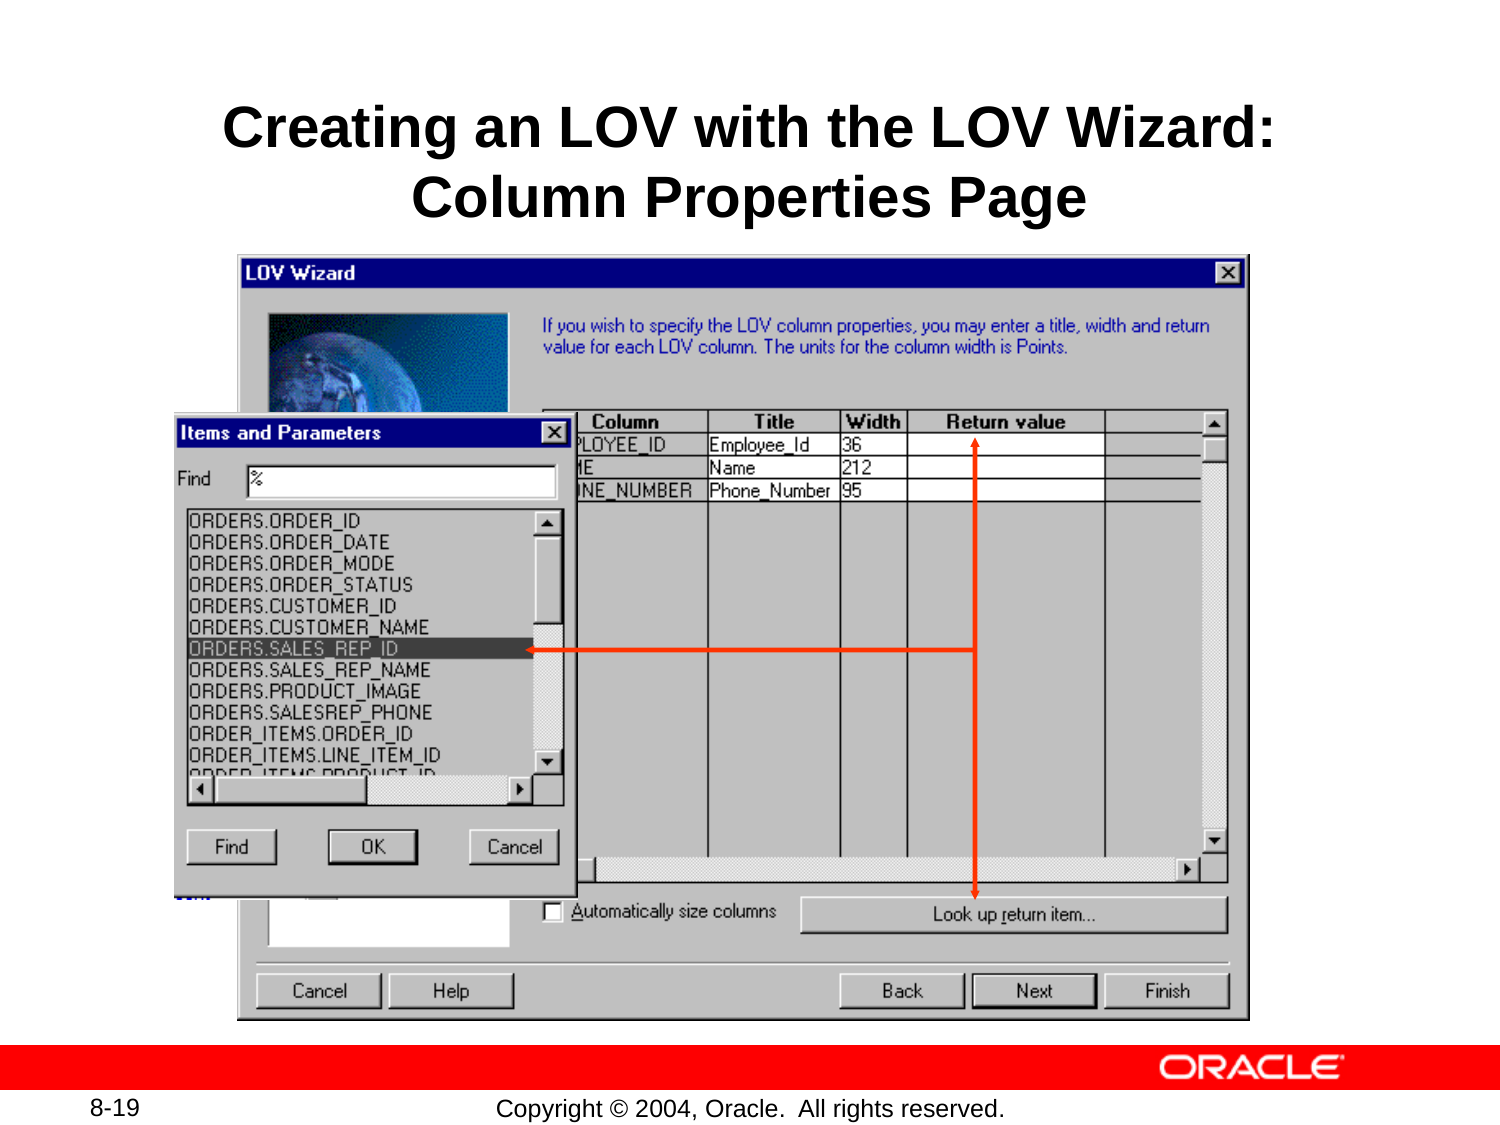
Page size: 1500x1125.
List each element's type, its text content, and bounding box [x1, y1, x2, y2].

picture [174, 254, 1251, 1021]
title Creating an LOV with the LOV Wizard: Column Properties Page [149, 87, 1351, 232]
